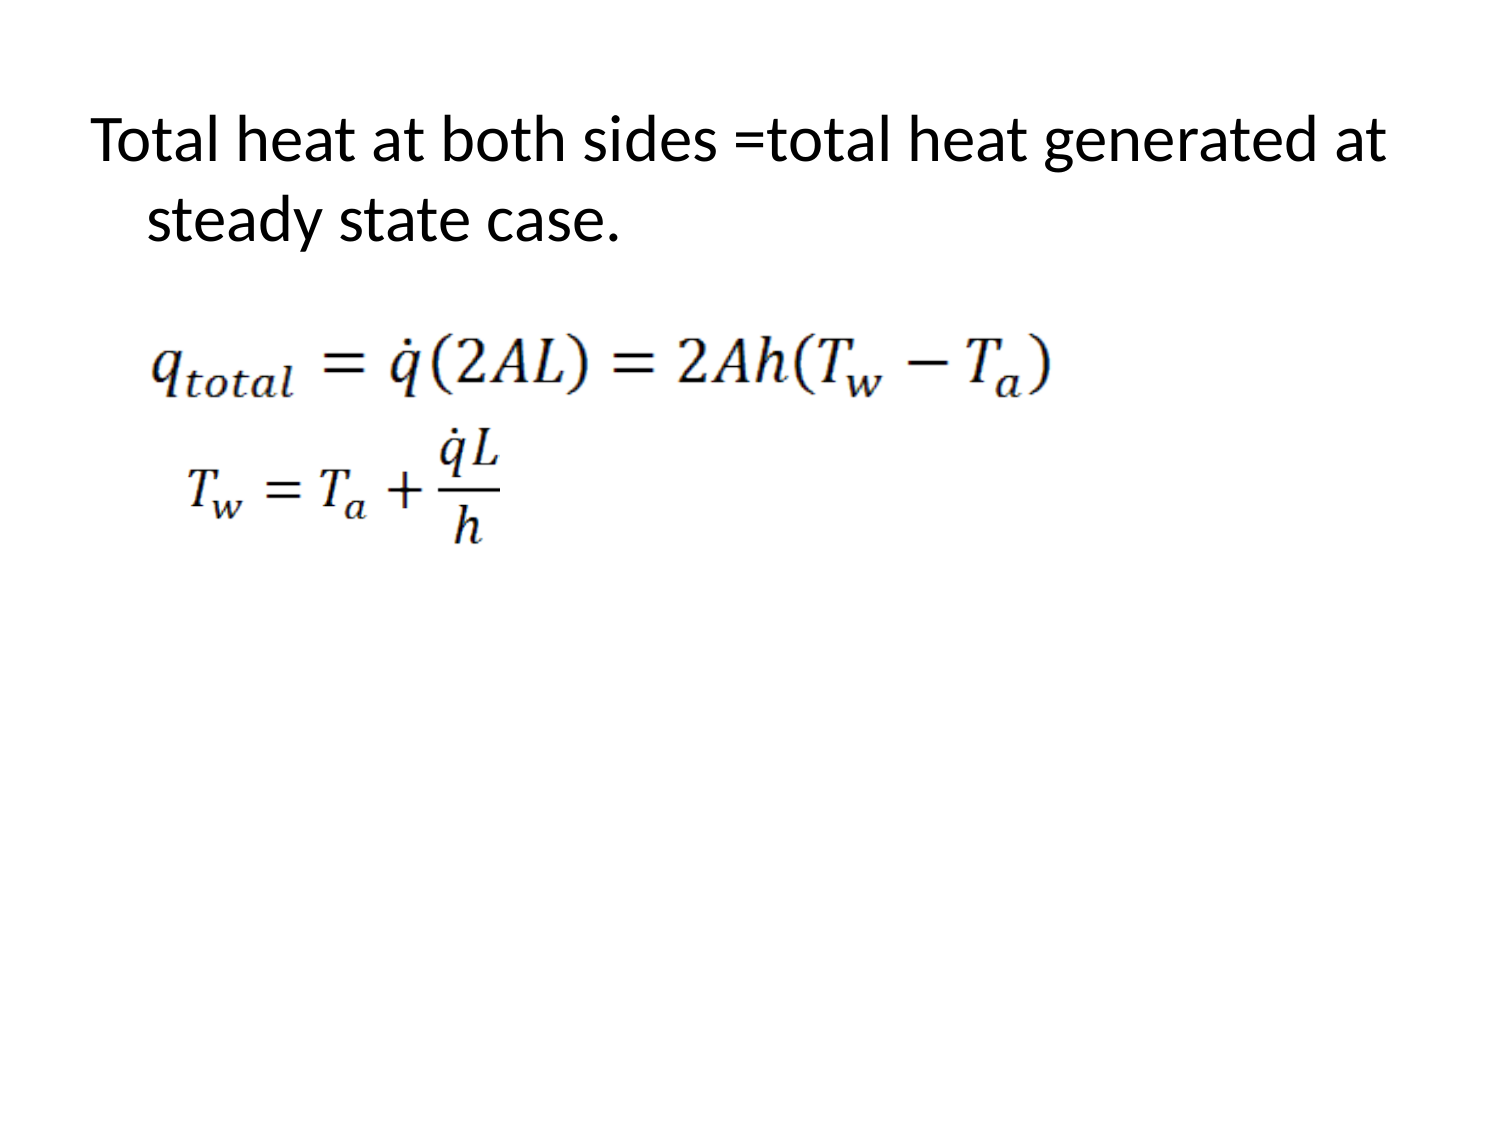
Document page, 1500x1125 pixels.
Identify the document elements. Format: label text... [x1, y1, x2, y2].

list Total heat at both sides =total heat generated at steady state case. [75, 87, 1425, 1005]
picture [187, 424, 501, 559]
picture [149, 324, 1055, 413]
